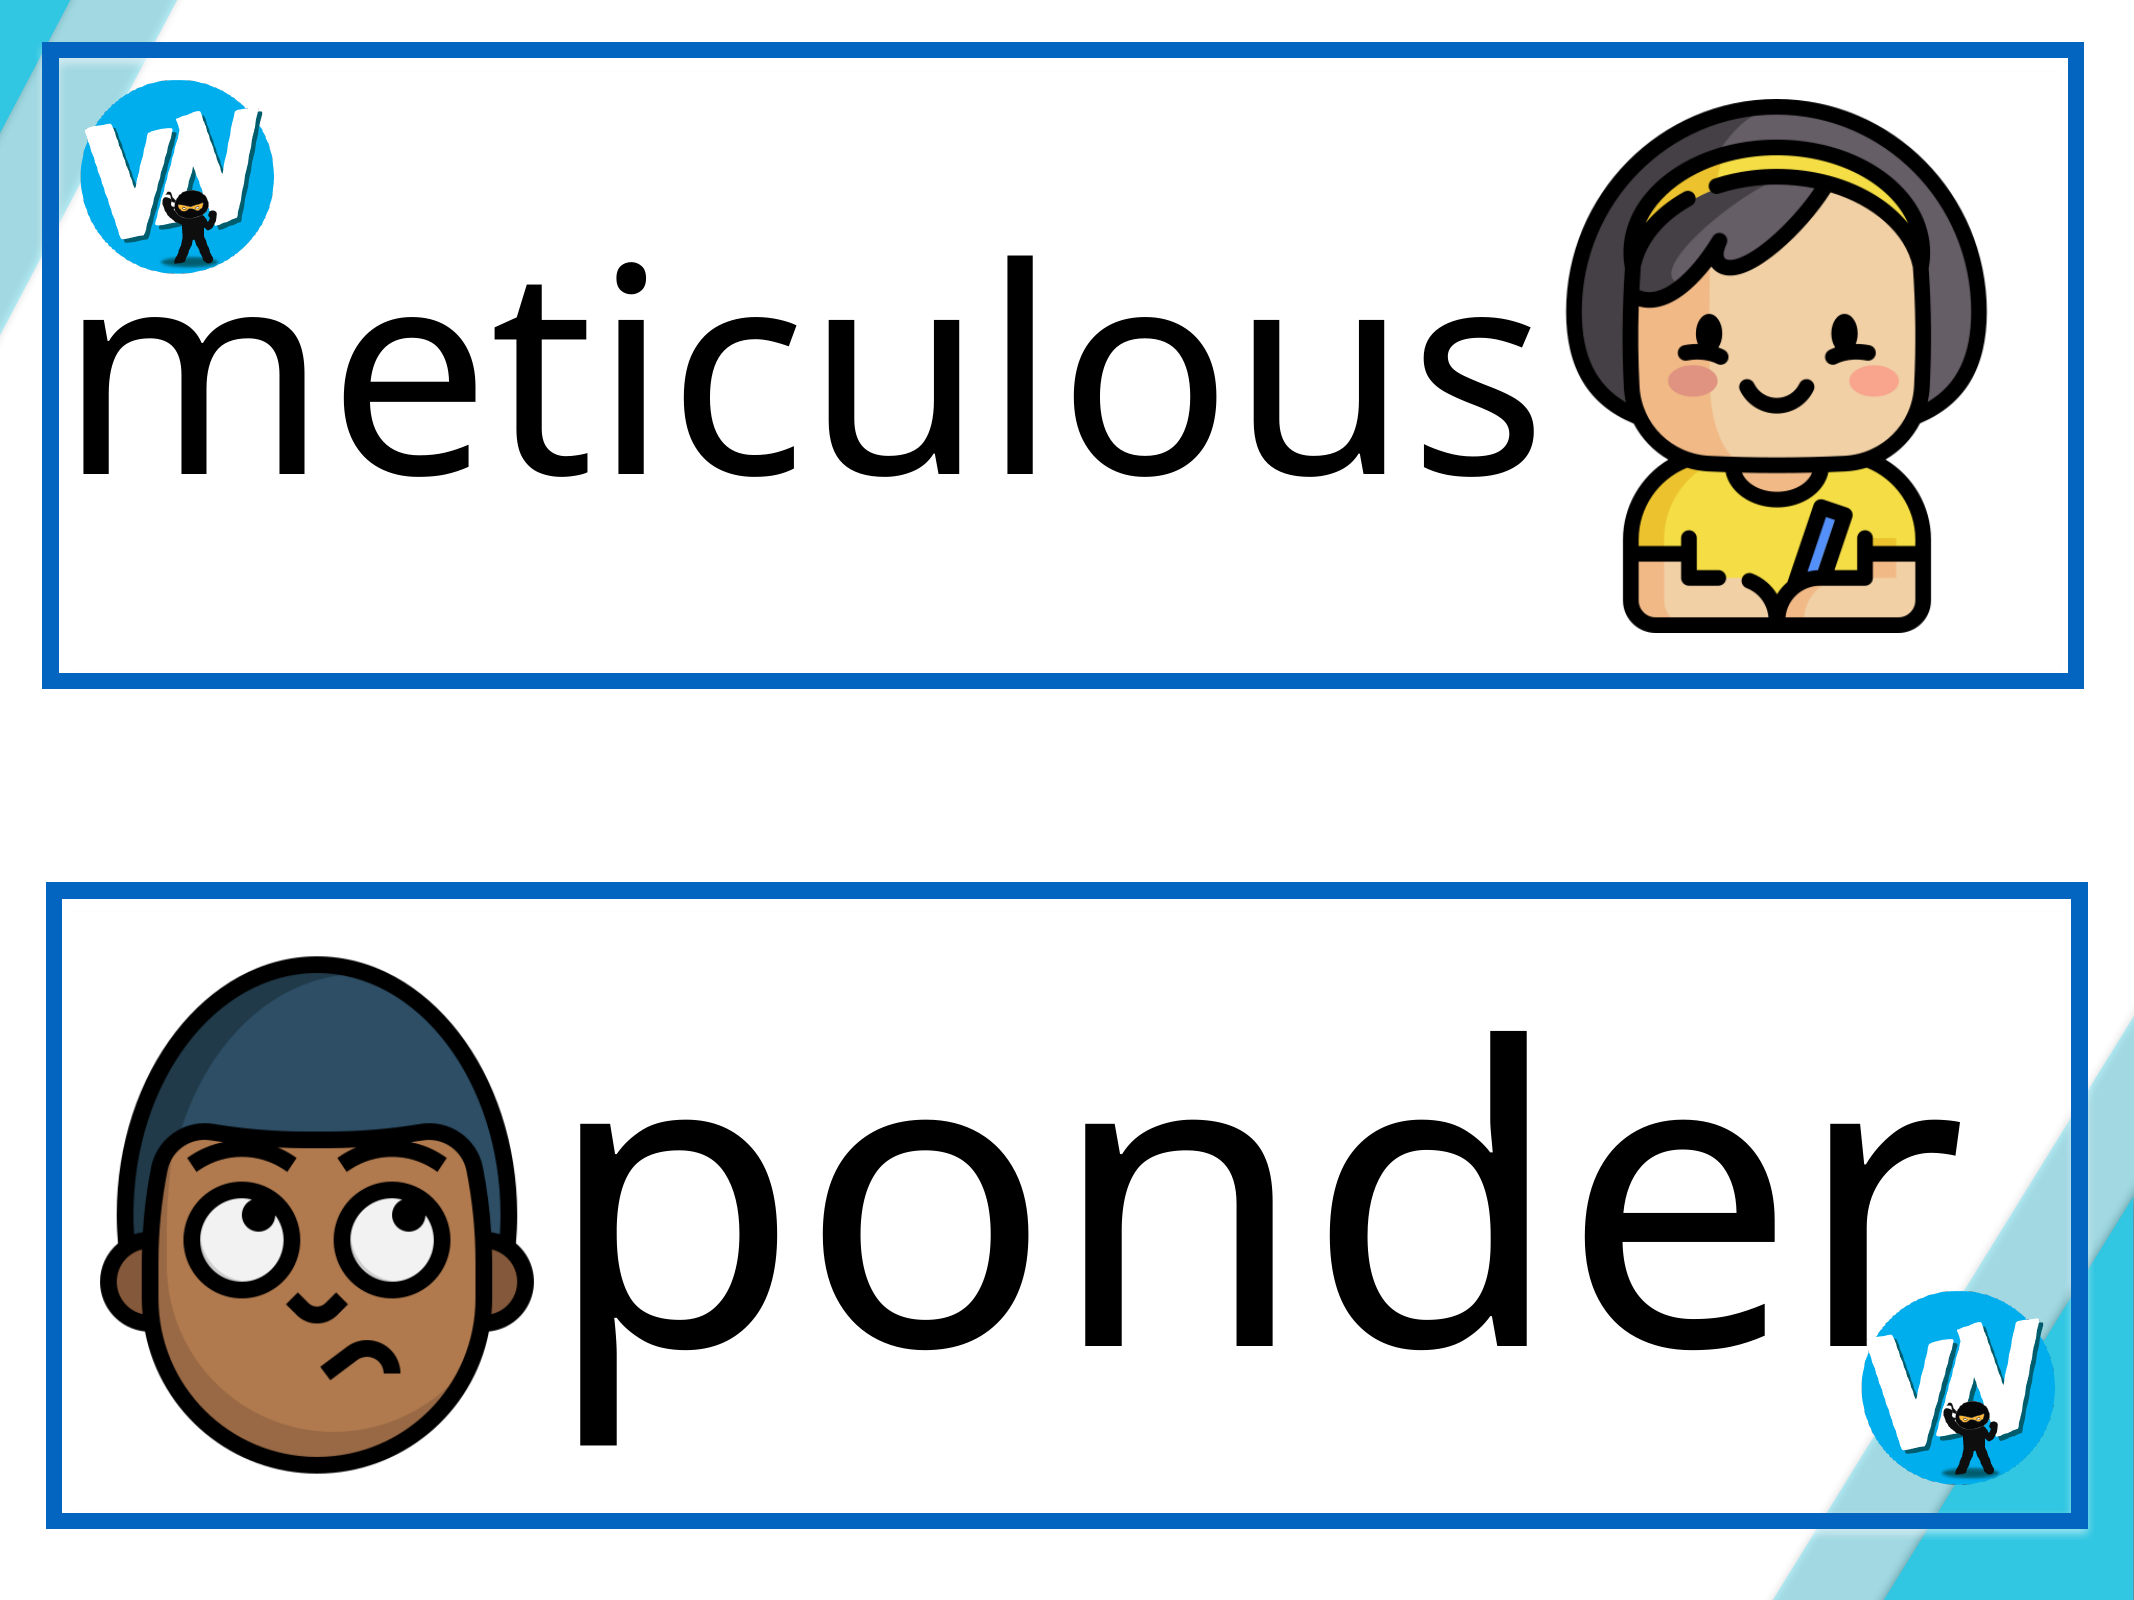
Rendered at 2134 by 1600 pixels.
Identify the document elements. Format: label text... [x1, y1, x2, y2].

text_box meticulous [0, 179, 1504, 541]
picture [50, 948, 585, 1483]
text_box [54, 890, 1956, 942]
picture [1509, 99, 2044, 634]
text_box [1963, 235, 2134, 1600]
text_box [50, 541, 1956, 681]
text_box [50, 50, 2076, 227]
picture [1837, 1288, 2080, 1488]
picture [57, 77, 299, 278]
text_box ponder [412, 923, 1956, 1439]
text_box [54, 1439, 1956, 1522]
